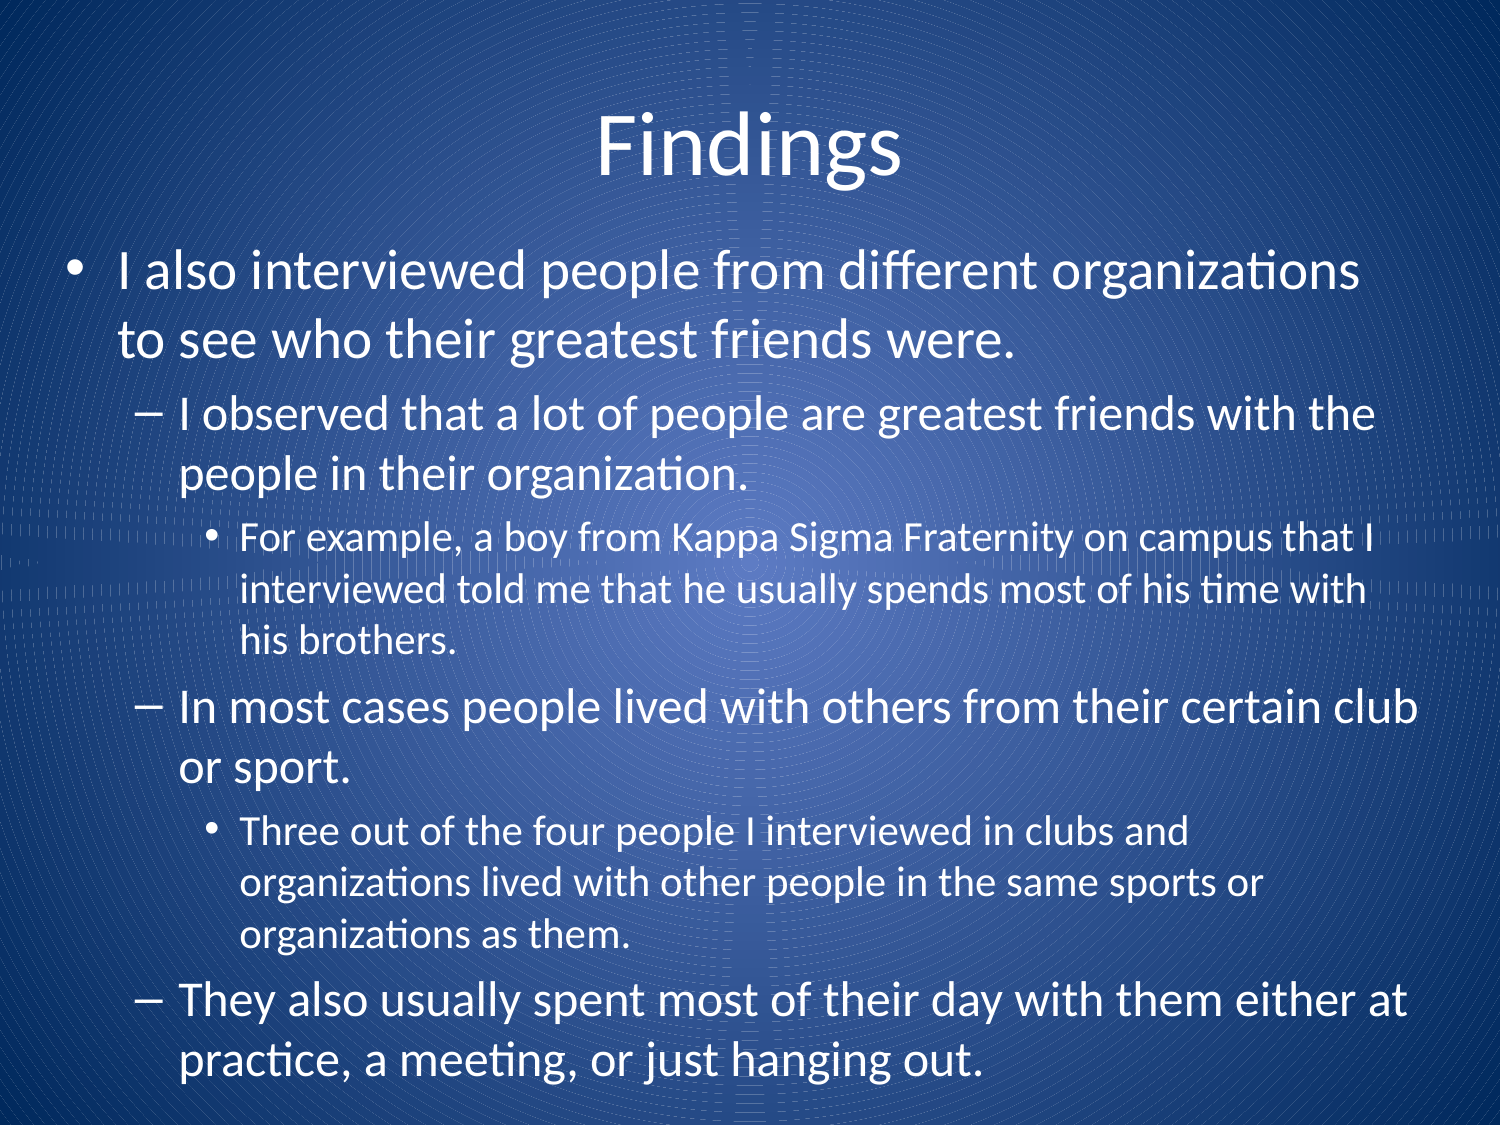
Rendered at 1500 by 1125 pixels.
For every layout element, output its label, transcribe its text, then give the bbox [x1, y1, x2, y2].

list I also interviewed people from different organizations to see who their greatest friends were. I observed that a lot of people are greatest friends with the people in their organization. For example, a boy from Kappa Sigma Fraternity on campus that I interviewed told me that he usually spends most of his time with his brothers. In most cases people lived with others from their certain club or sport. Three out of the four people I interviewed in clubs and organizations lived with other people in the same sports or organizations as them. They also usually spent most of their day with them either at practice, a meeting, or just hanging out. [50, 224, 1438, 1100]
title Findings [75, 45, 1425, 224]
